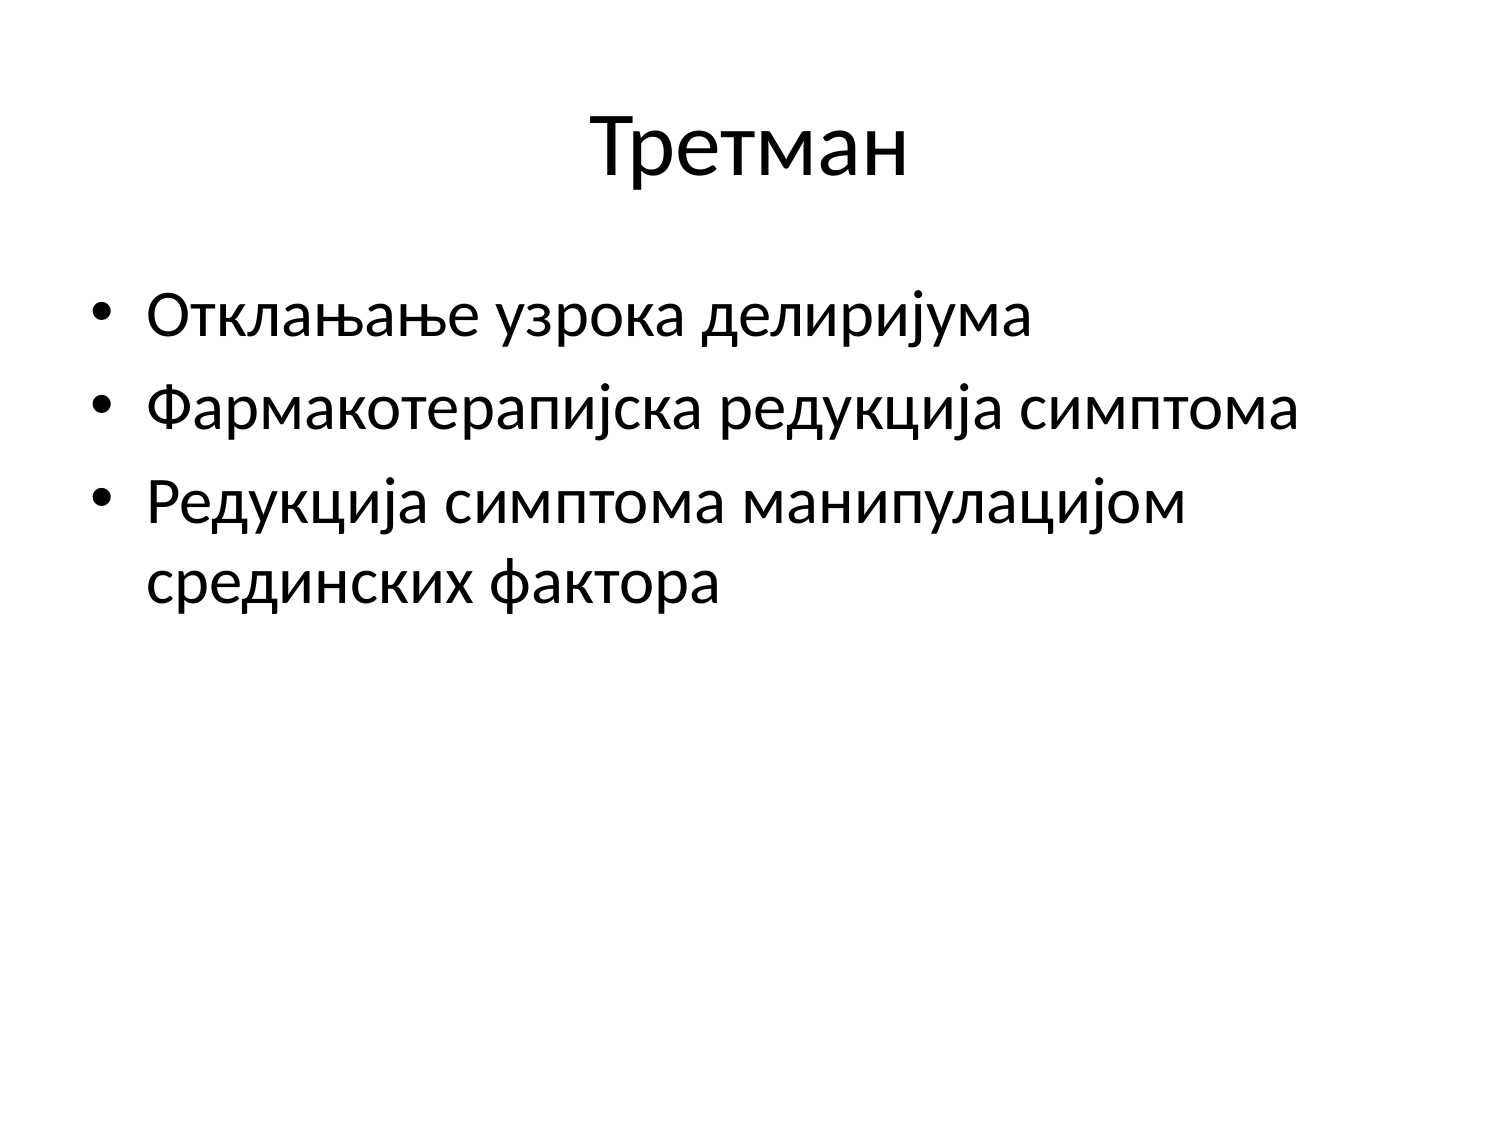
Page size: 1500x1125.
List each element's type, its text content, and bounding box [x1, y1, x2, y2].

title Третман [75, 45, 1425, 233]
list Отклањање узрока делиријума Фармакотерапијска редукција симптома Редукција симптома манипулацијом срединских фактора [75, 262, 1425, 1005]
